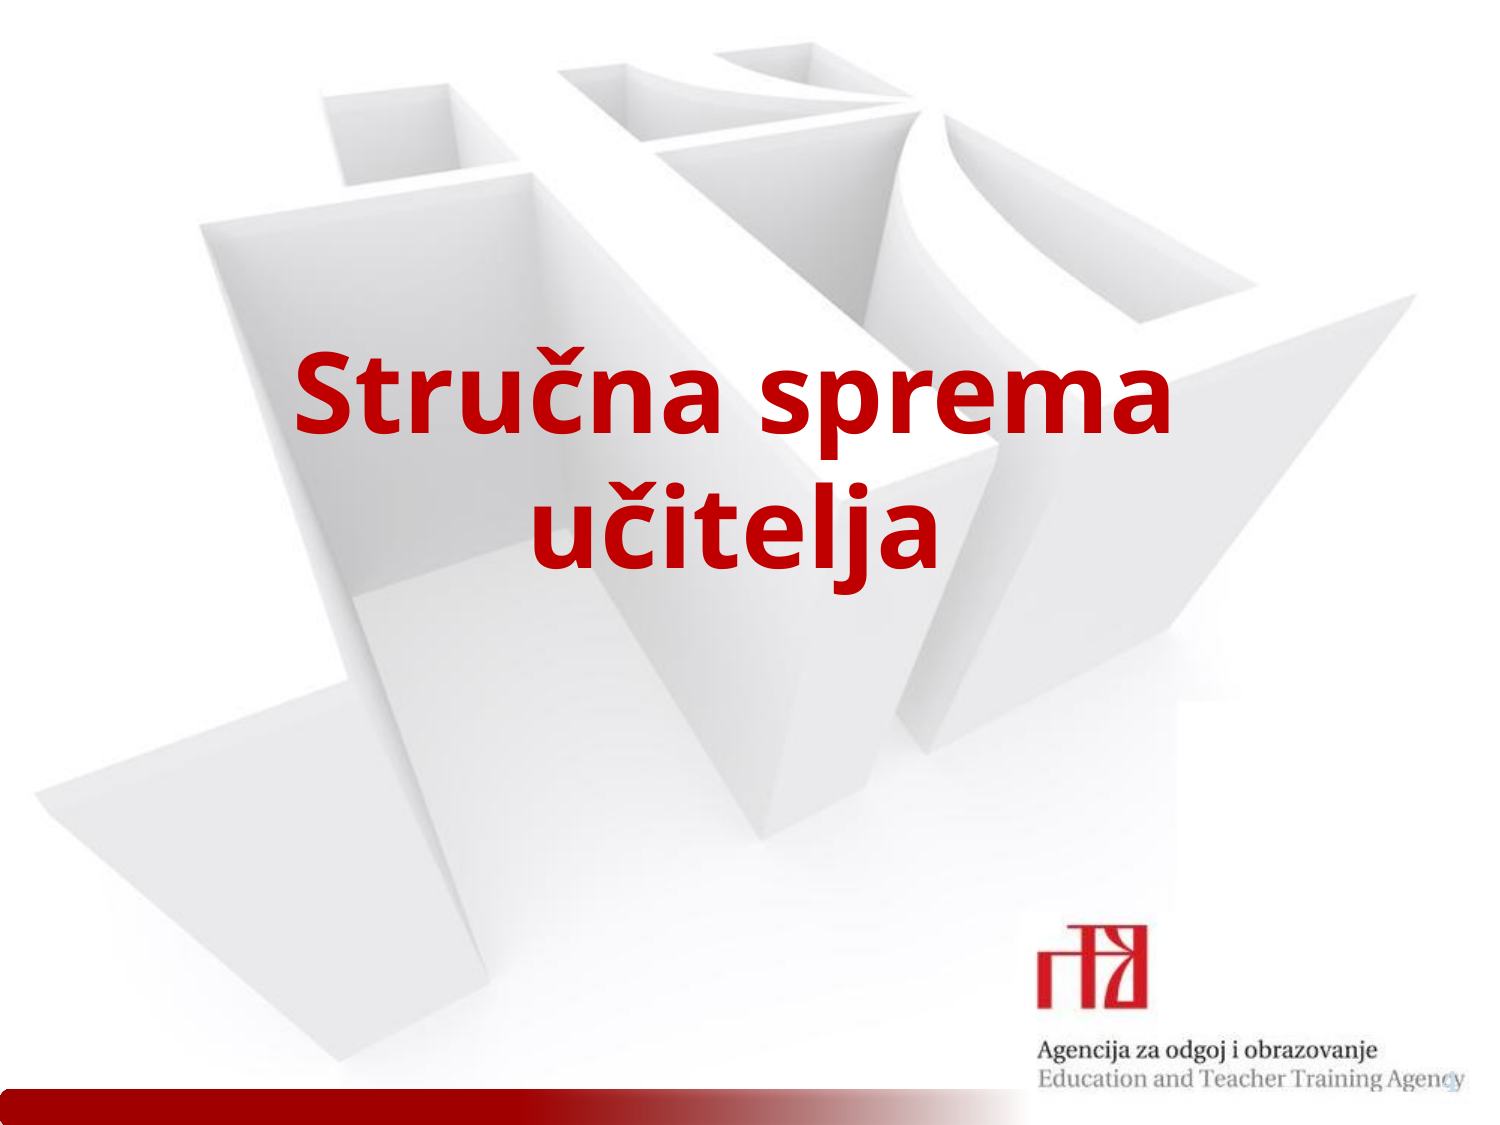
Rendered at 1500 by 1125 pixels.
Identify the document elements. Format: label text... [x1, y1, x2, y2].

title Stručna sprema učitelja [112, 208, 1388, 705]
picture [5, 0, 1495, 1125]
slide_number 4 [1382, 1053, 1474, 1114]
